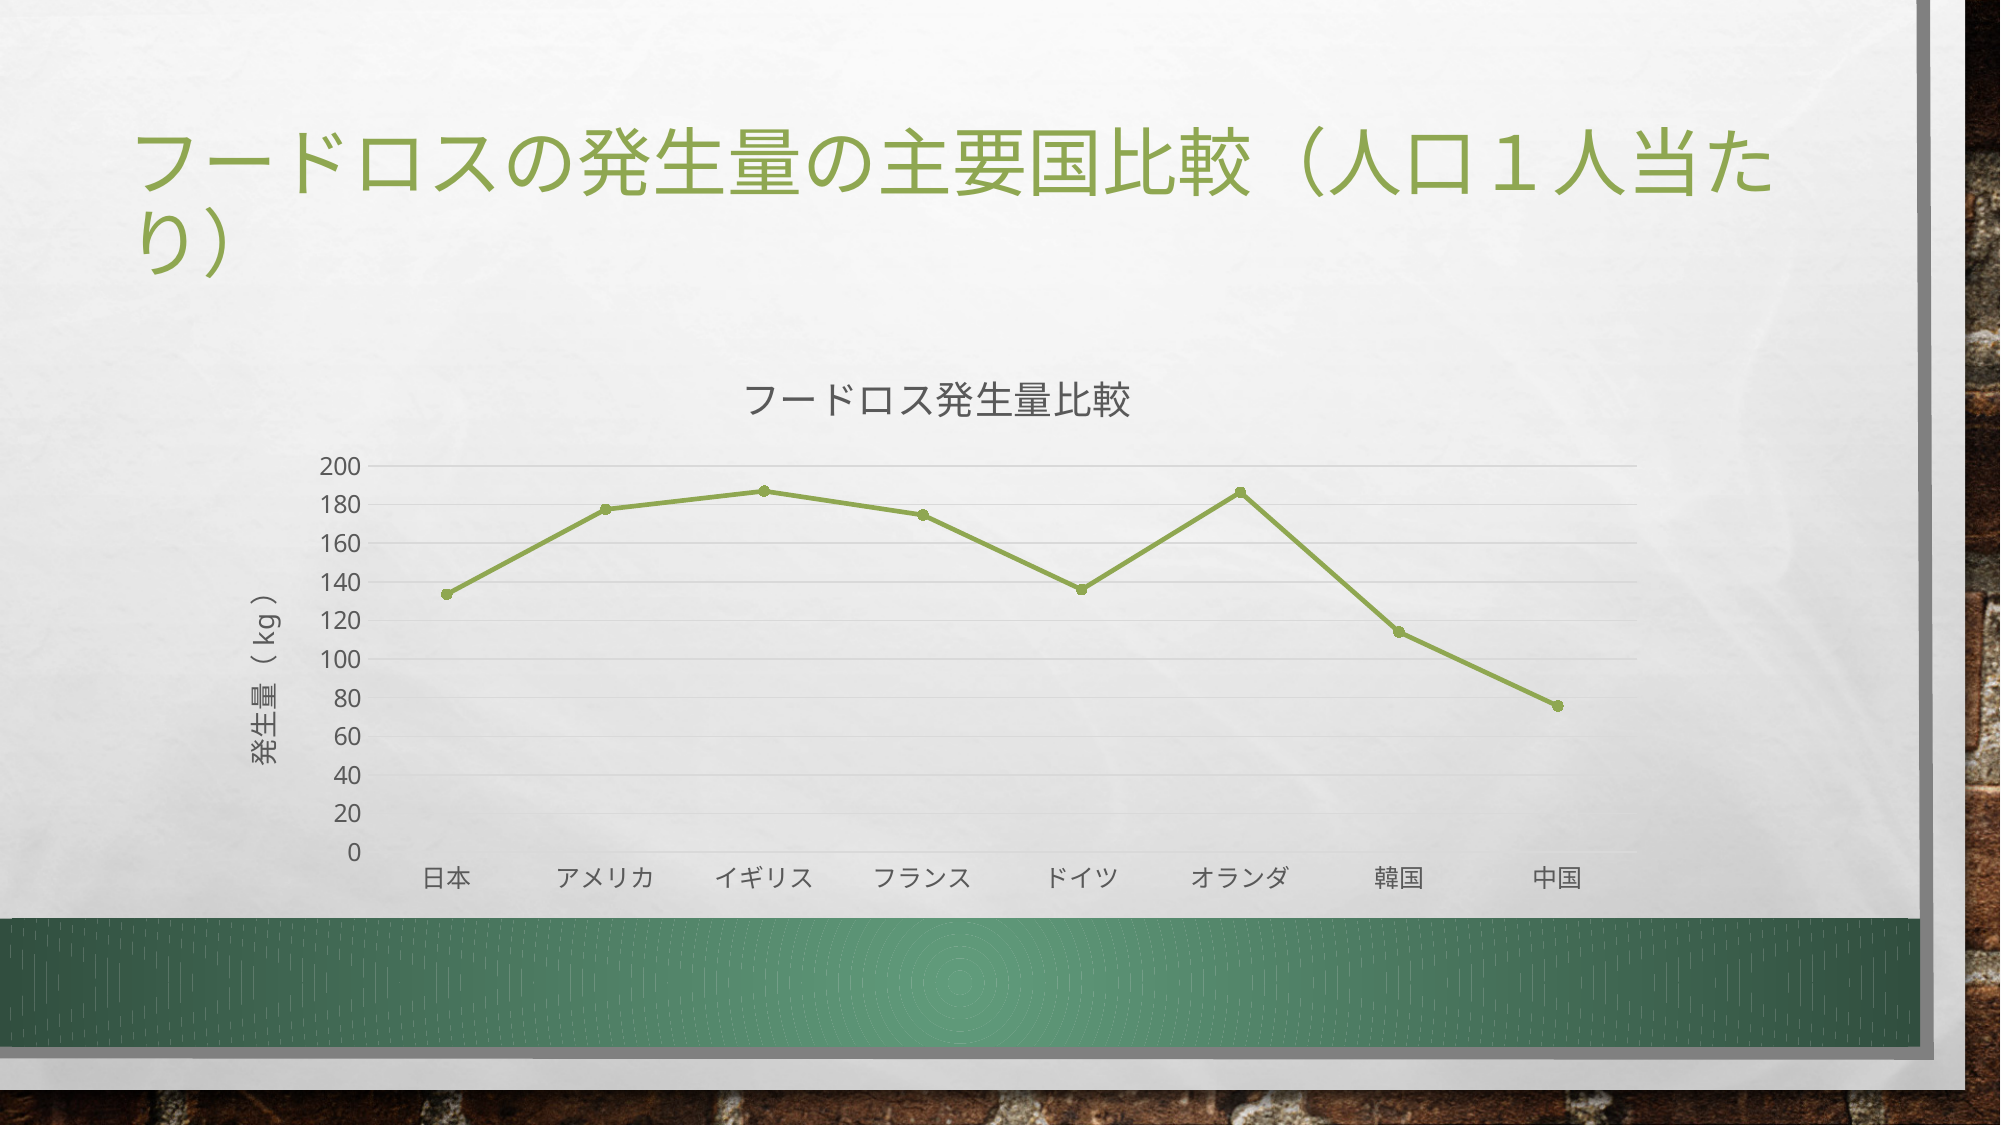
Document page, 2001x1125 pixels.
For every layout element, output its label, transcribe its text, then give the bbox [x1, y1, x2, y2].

title フードロスの発生量の主要国比較（人口１人当たり） [112, 112, 1818, 302]
picture [0, 0, 2000, 1125]
chart [206, 338, 1667, 908]
